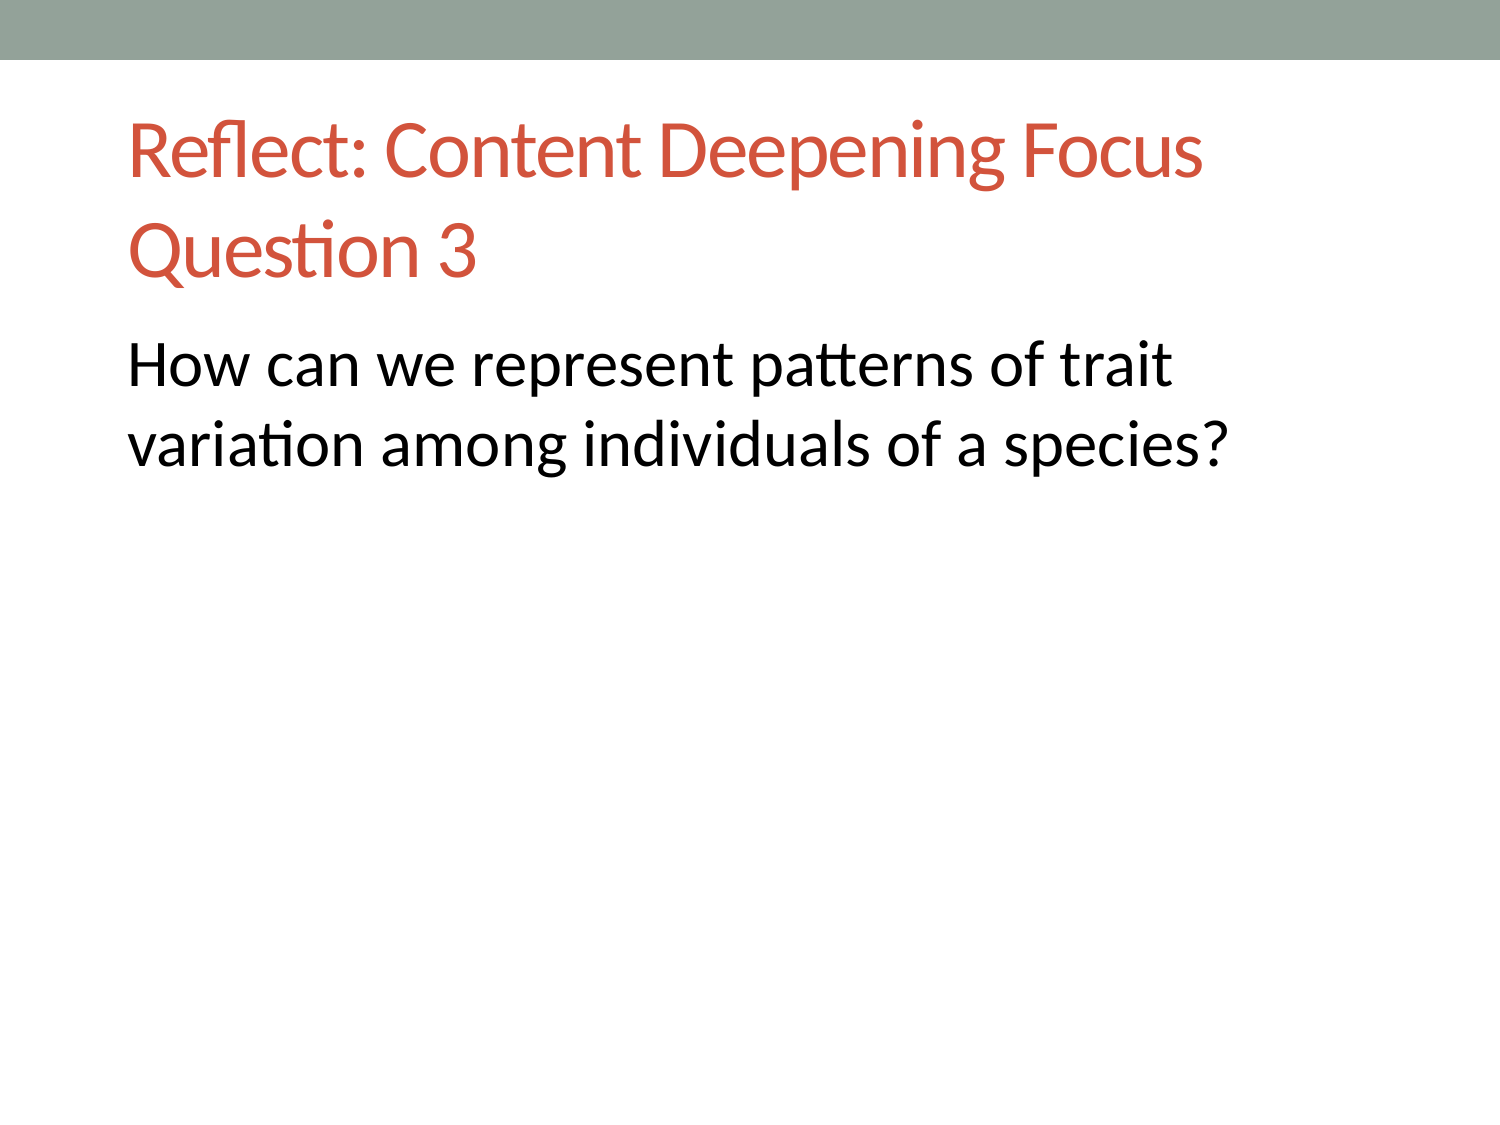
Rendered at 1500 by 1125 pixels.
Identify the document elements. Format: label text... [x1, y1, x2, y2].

list How can we represent patterns of trait variation among individuals of a species? [112, 312, 1413, 513]
title Reflect: Content Deepening Focus Question 3 [112, 99, 1425, 288]
